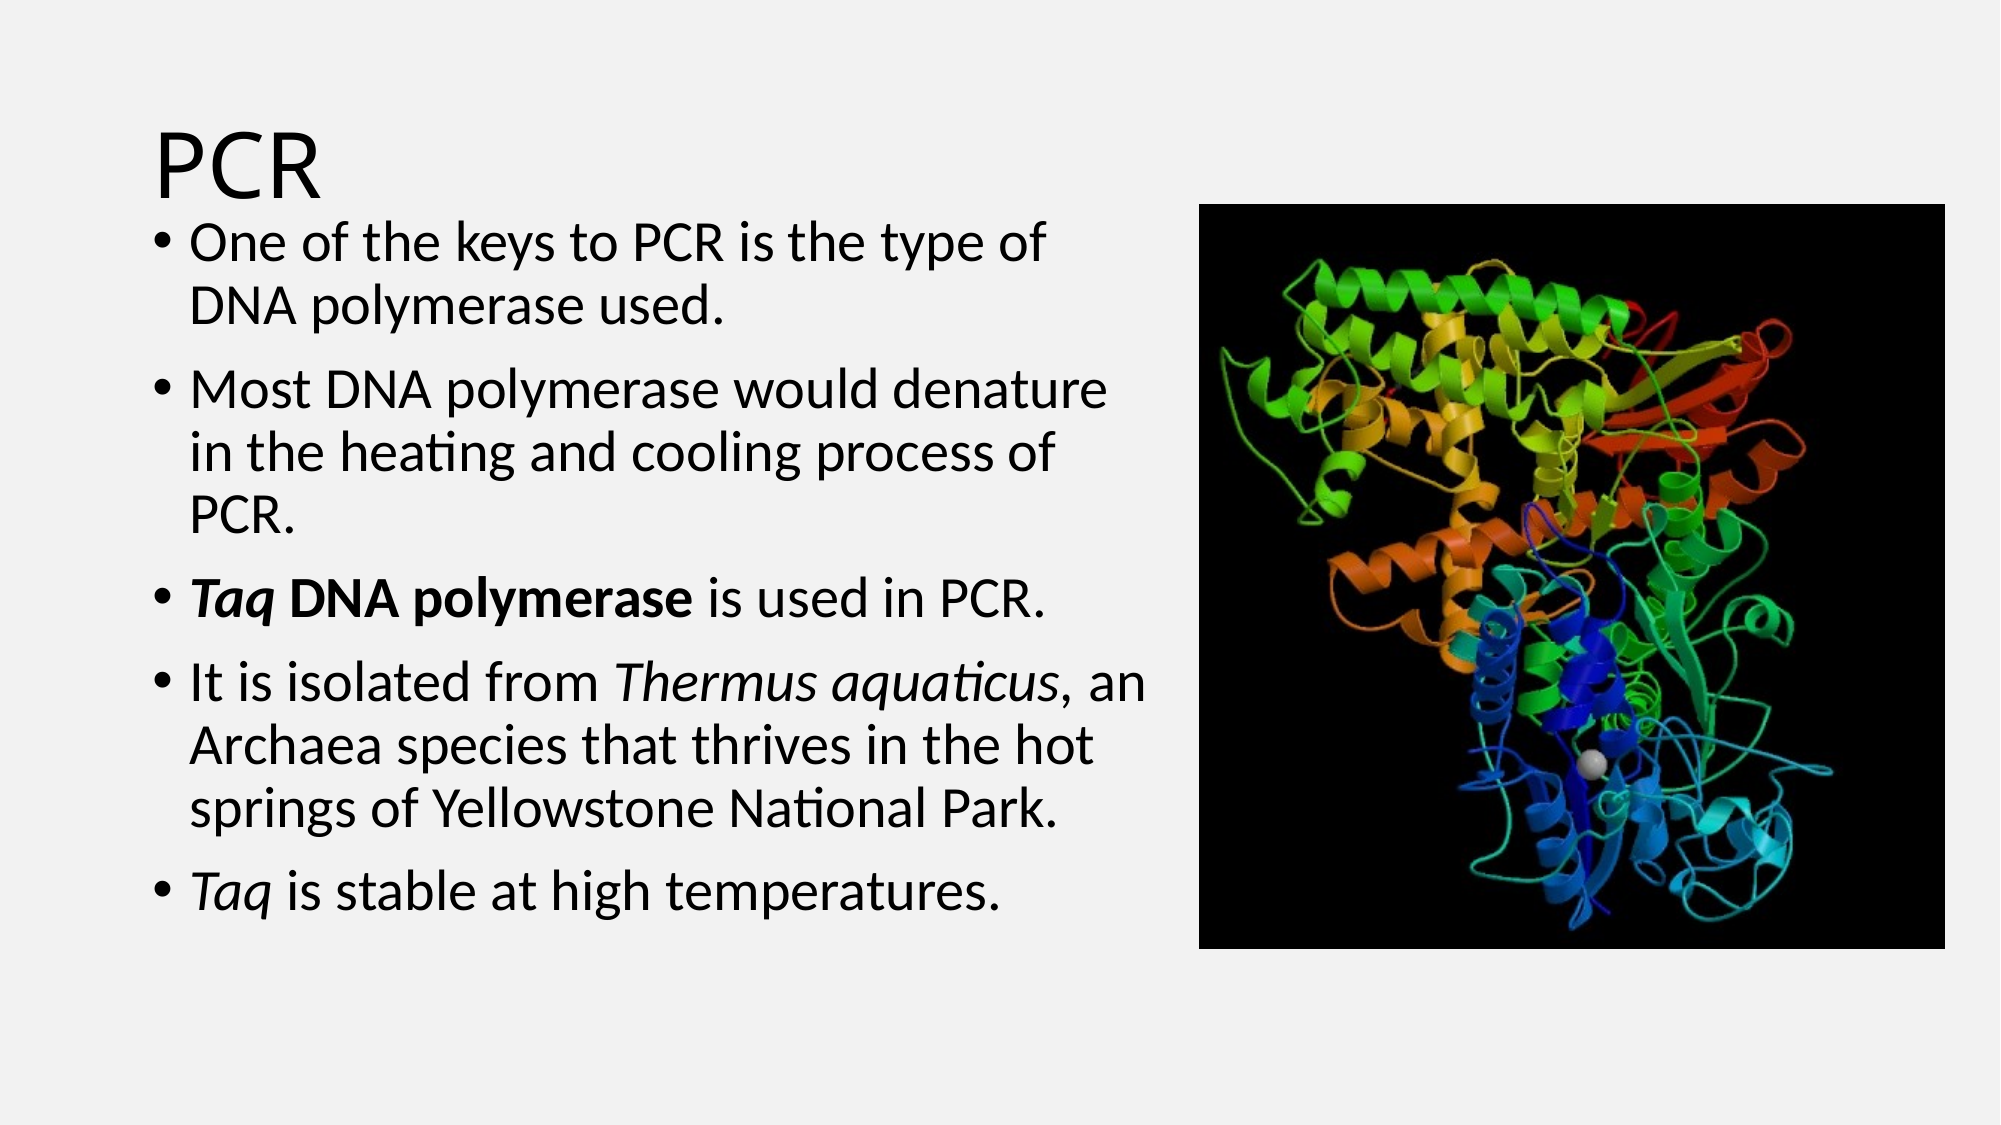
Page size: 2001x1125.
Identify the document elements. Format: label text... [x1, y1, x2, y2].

picture [1199, 204, 1945, 949]
title PCR [137, 59, 1863, 278]
list One of the keys to PCR is the type of DNA polymerase used. Most DNA polymerase would denature in the heating and cooling process of PCR. Taq DNA polymerase is used in PCR. It is isolated from Thermus aquaticus, an Archaea species that thrives in the hot springs of Yellowstone National Park. Taq is stable at high temperatures. [137, 204, 1171, 1100]
